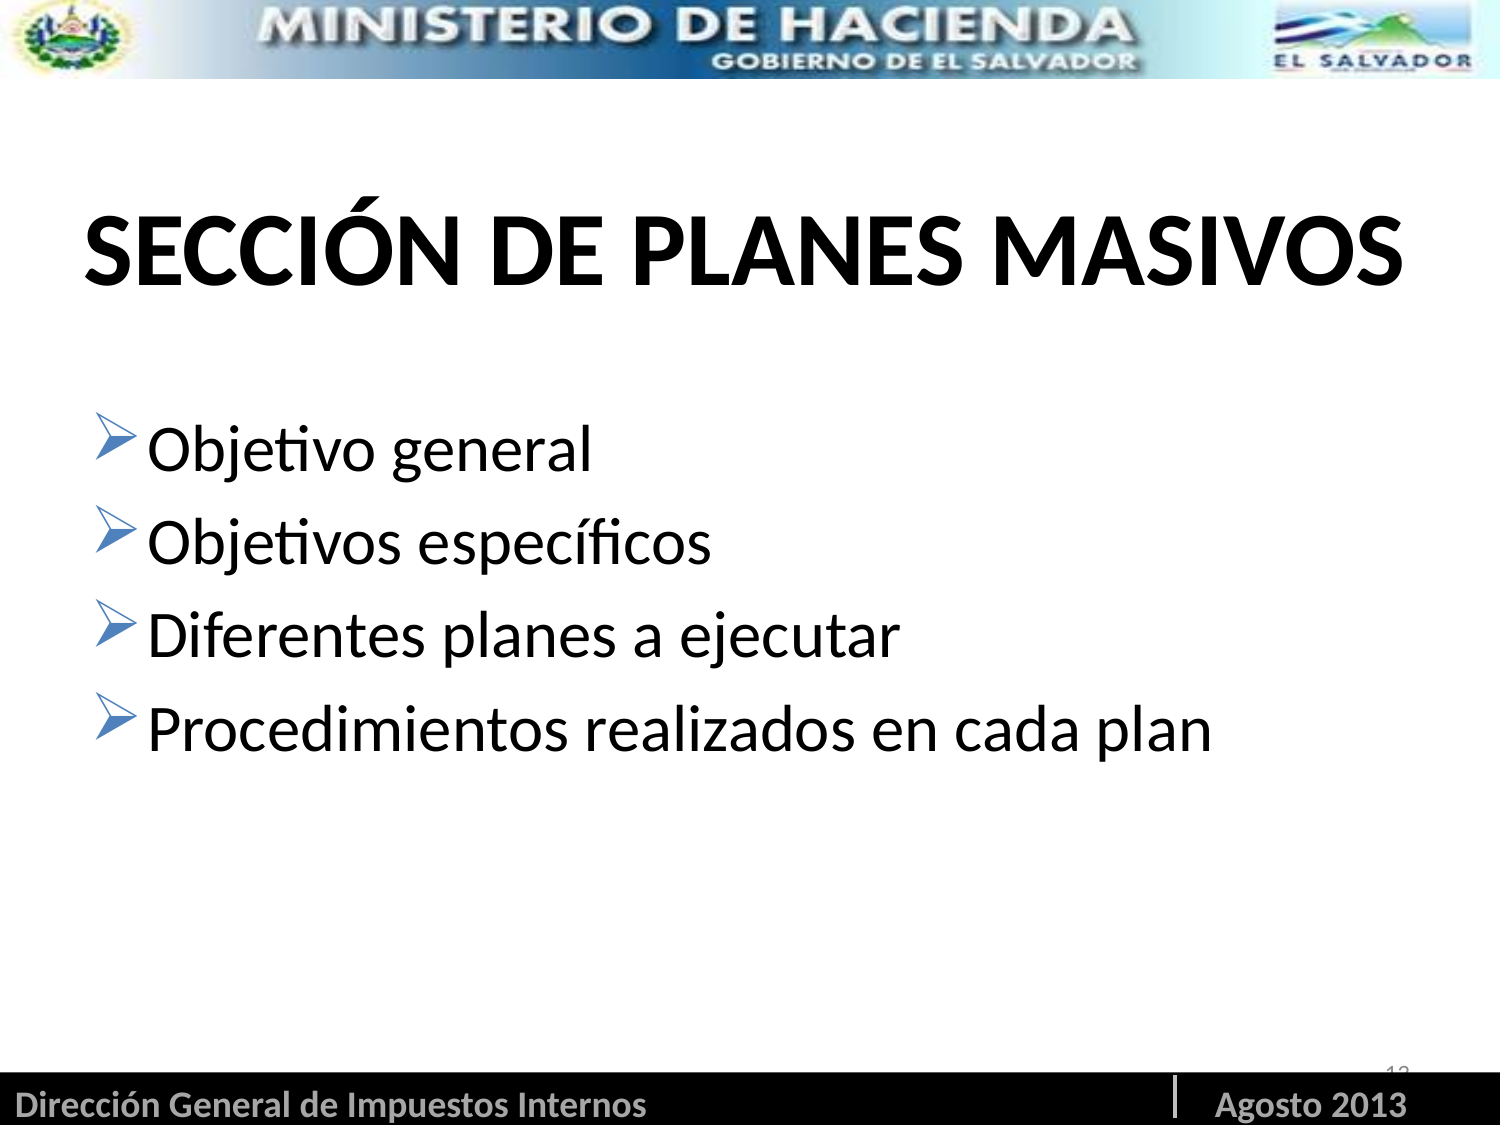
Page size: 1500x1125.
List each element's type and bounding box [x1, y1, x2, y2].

text_box [0, 0, 1500, 1125]
